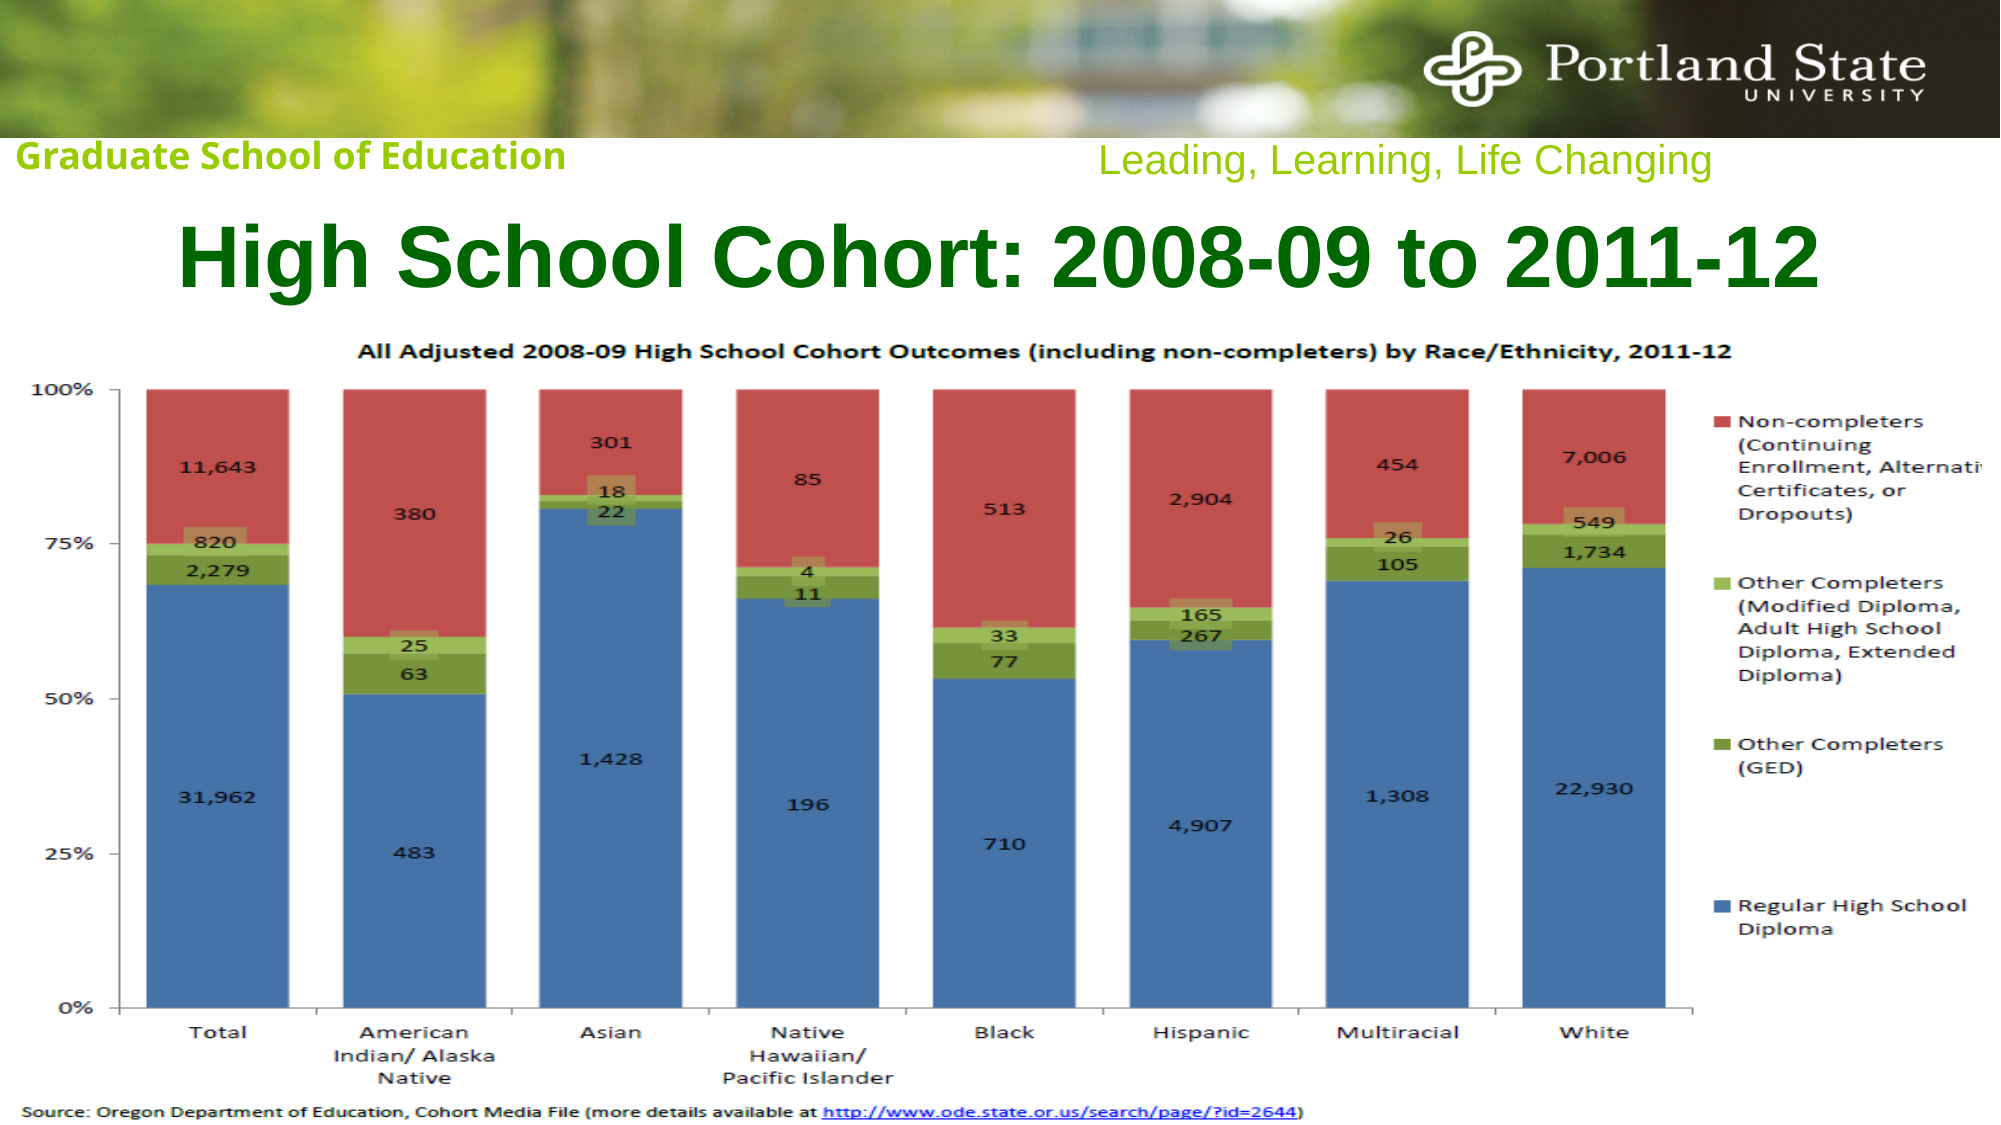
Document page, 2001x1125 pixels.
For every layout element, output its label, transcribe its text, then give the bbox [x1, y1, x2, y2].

picture [0, 335, 1983, 1125]
title High School Cohort: 2008-09 to 2011-12 [0, 203, 2000, 314]
picture [0, 0, 2000, 138]
